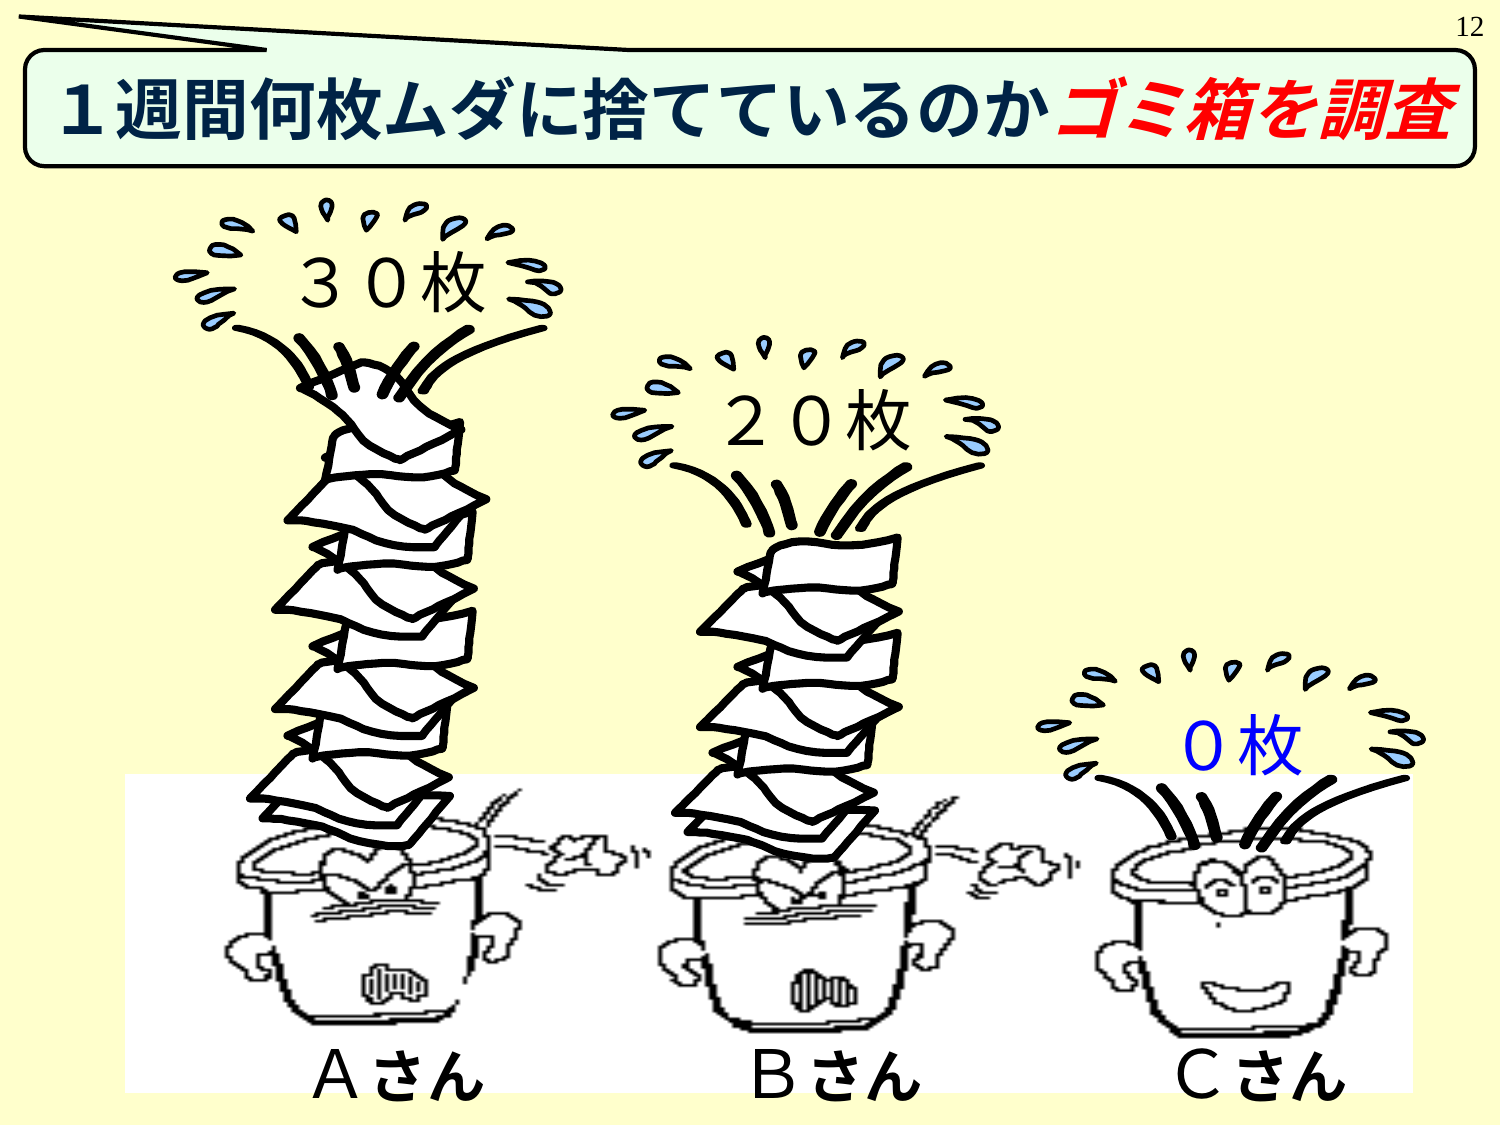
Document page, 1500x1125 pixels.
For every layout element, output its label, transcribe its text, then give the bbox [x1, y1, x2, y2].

text_box １週間何枚ムダに捨てているのかゴミ箱を調査 [18, 16, 1475, 167]
slide_number 12 [1187, 0, 1500, 75]
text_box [124, 774, 1413, 1093]
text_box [612, 337, 1001, 859]
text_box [174, 199, 576, 847]
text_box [1037, 649, 1426, 851]
